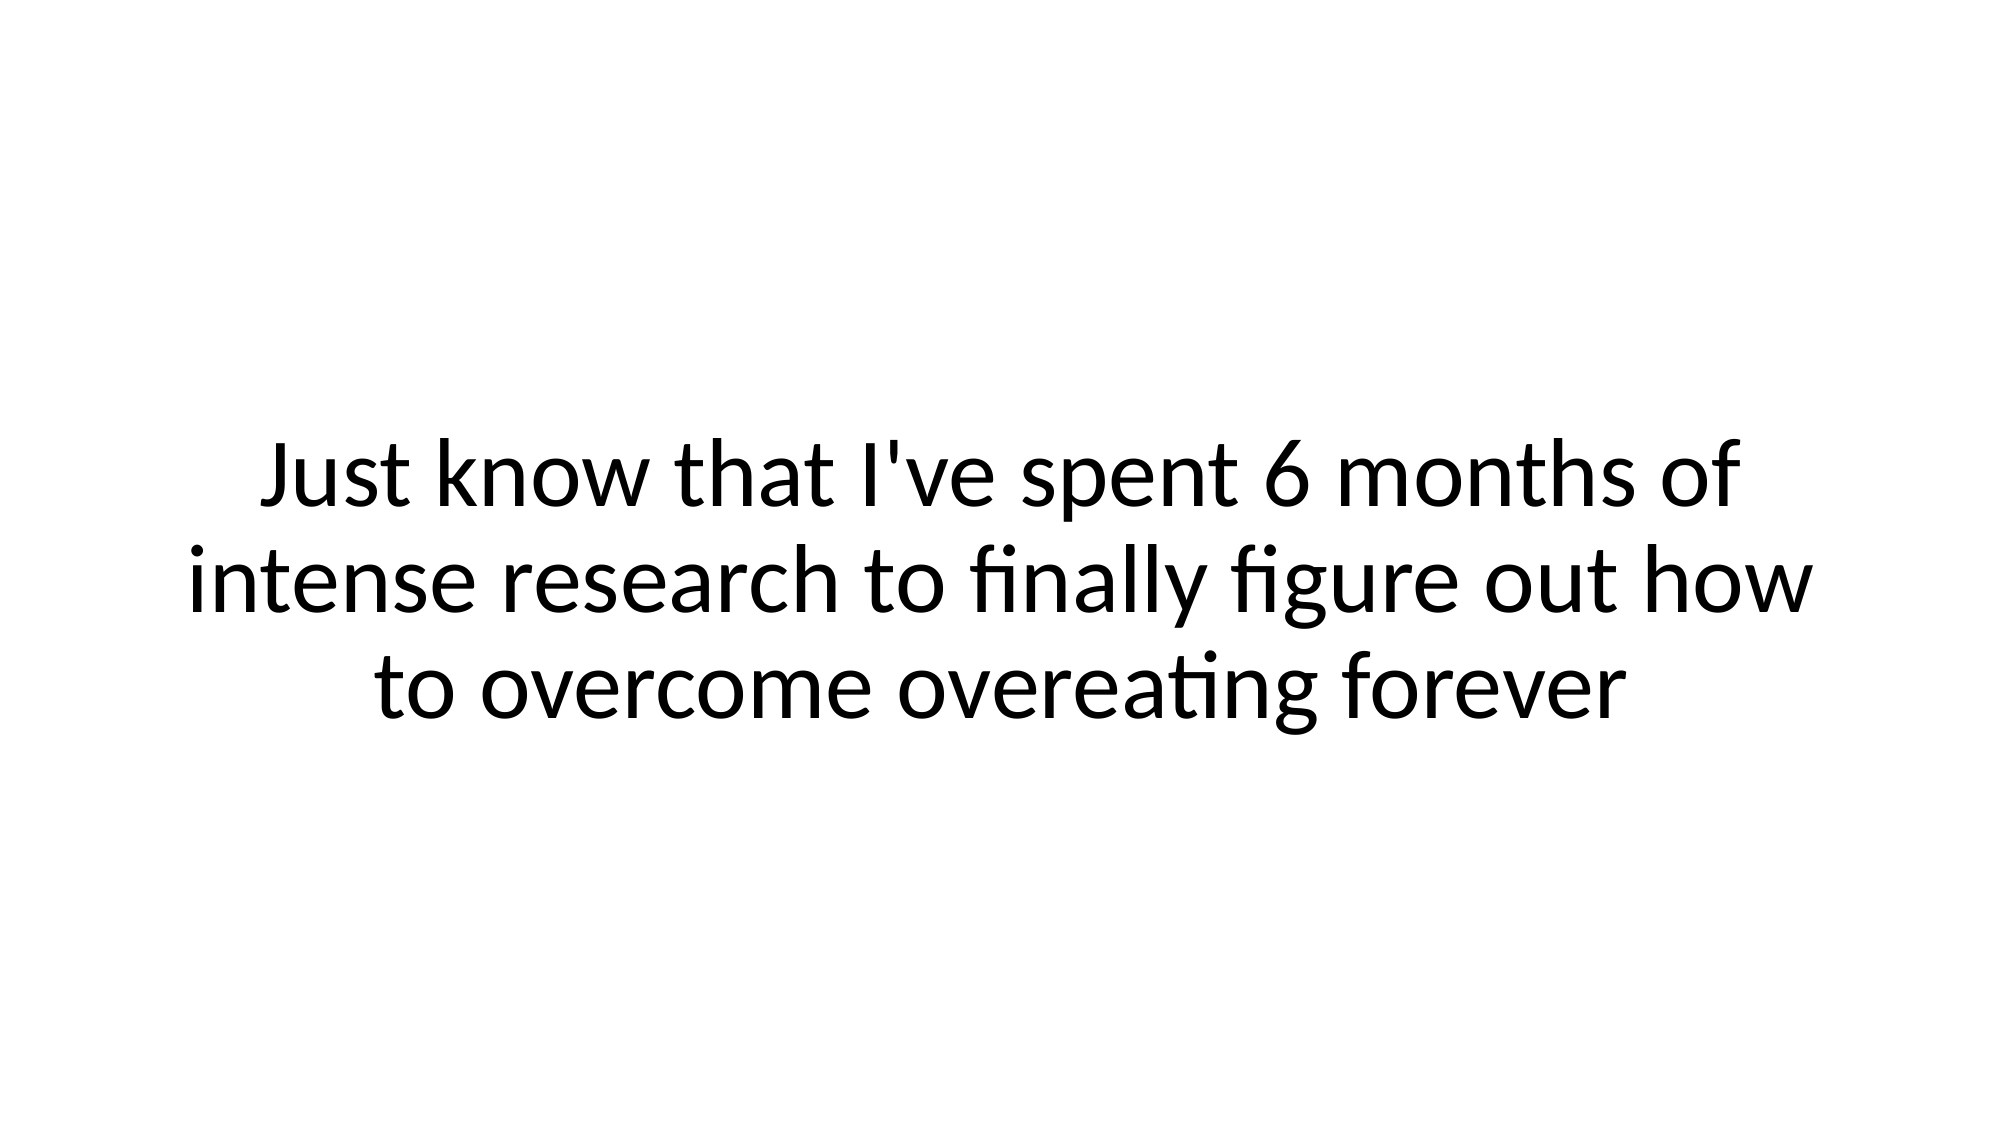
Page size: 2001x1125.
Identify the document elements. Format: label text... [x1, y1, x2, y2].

list Just know that I've spent 6 months of intense research to finally figure out how to overcome overeating forever [148, 414, 1855, 1055]
